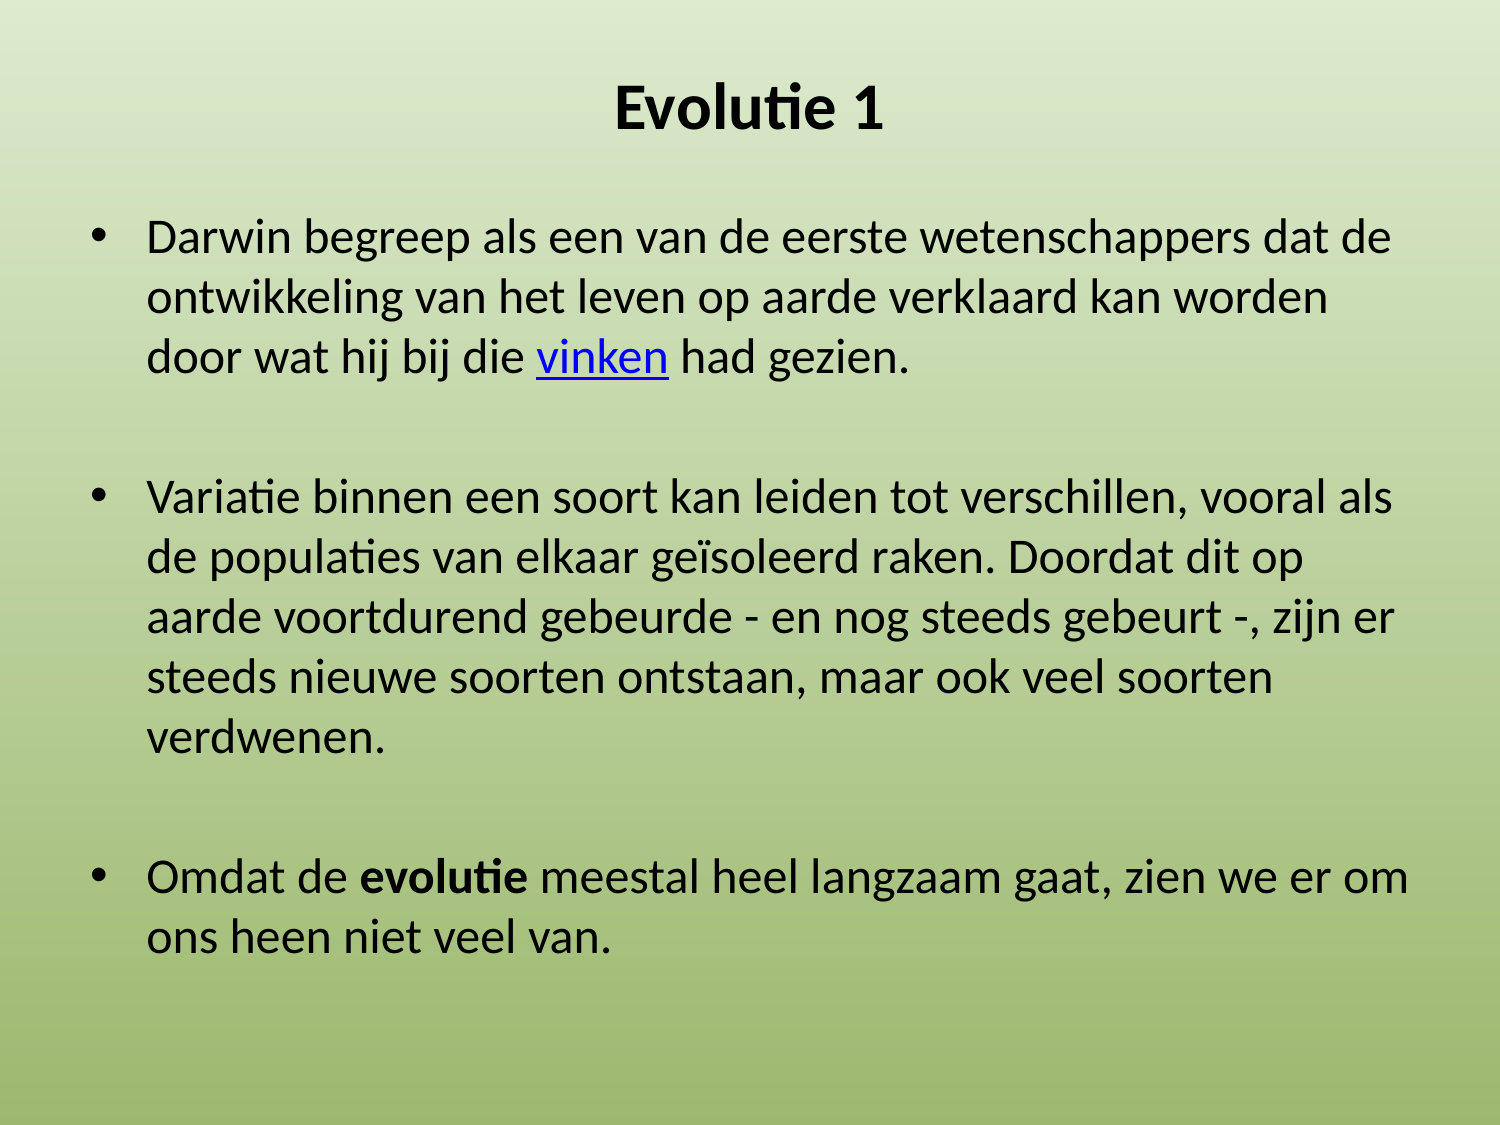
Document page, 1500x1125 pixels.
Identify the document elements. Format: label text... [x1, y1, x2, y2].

title Evolutie 1 [75, 45, 1425, 161]
list Darwin begreep als een van de eerste wetenschappers dat de ontwikkeling van het leven op aarde verklaard kan worden door wat hij bij die vinken had gezien. Variatie binnen een soort kan leiden tot verschillen, vooral als de populaties van elkaar geïsoleerd raken. Doordat dit op aarde voortdurend gebeurde - en nog steeds gebeurt -, zijn er steeds nieuwe soorten ontstaan, maar ook veel soorten verdwenen. Omdat de evolutie meestal heel langzaam gaat, zien we er om ons heen niet veel van. [75, 196, 1425, 1059]
